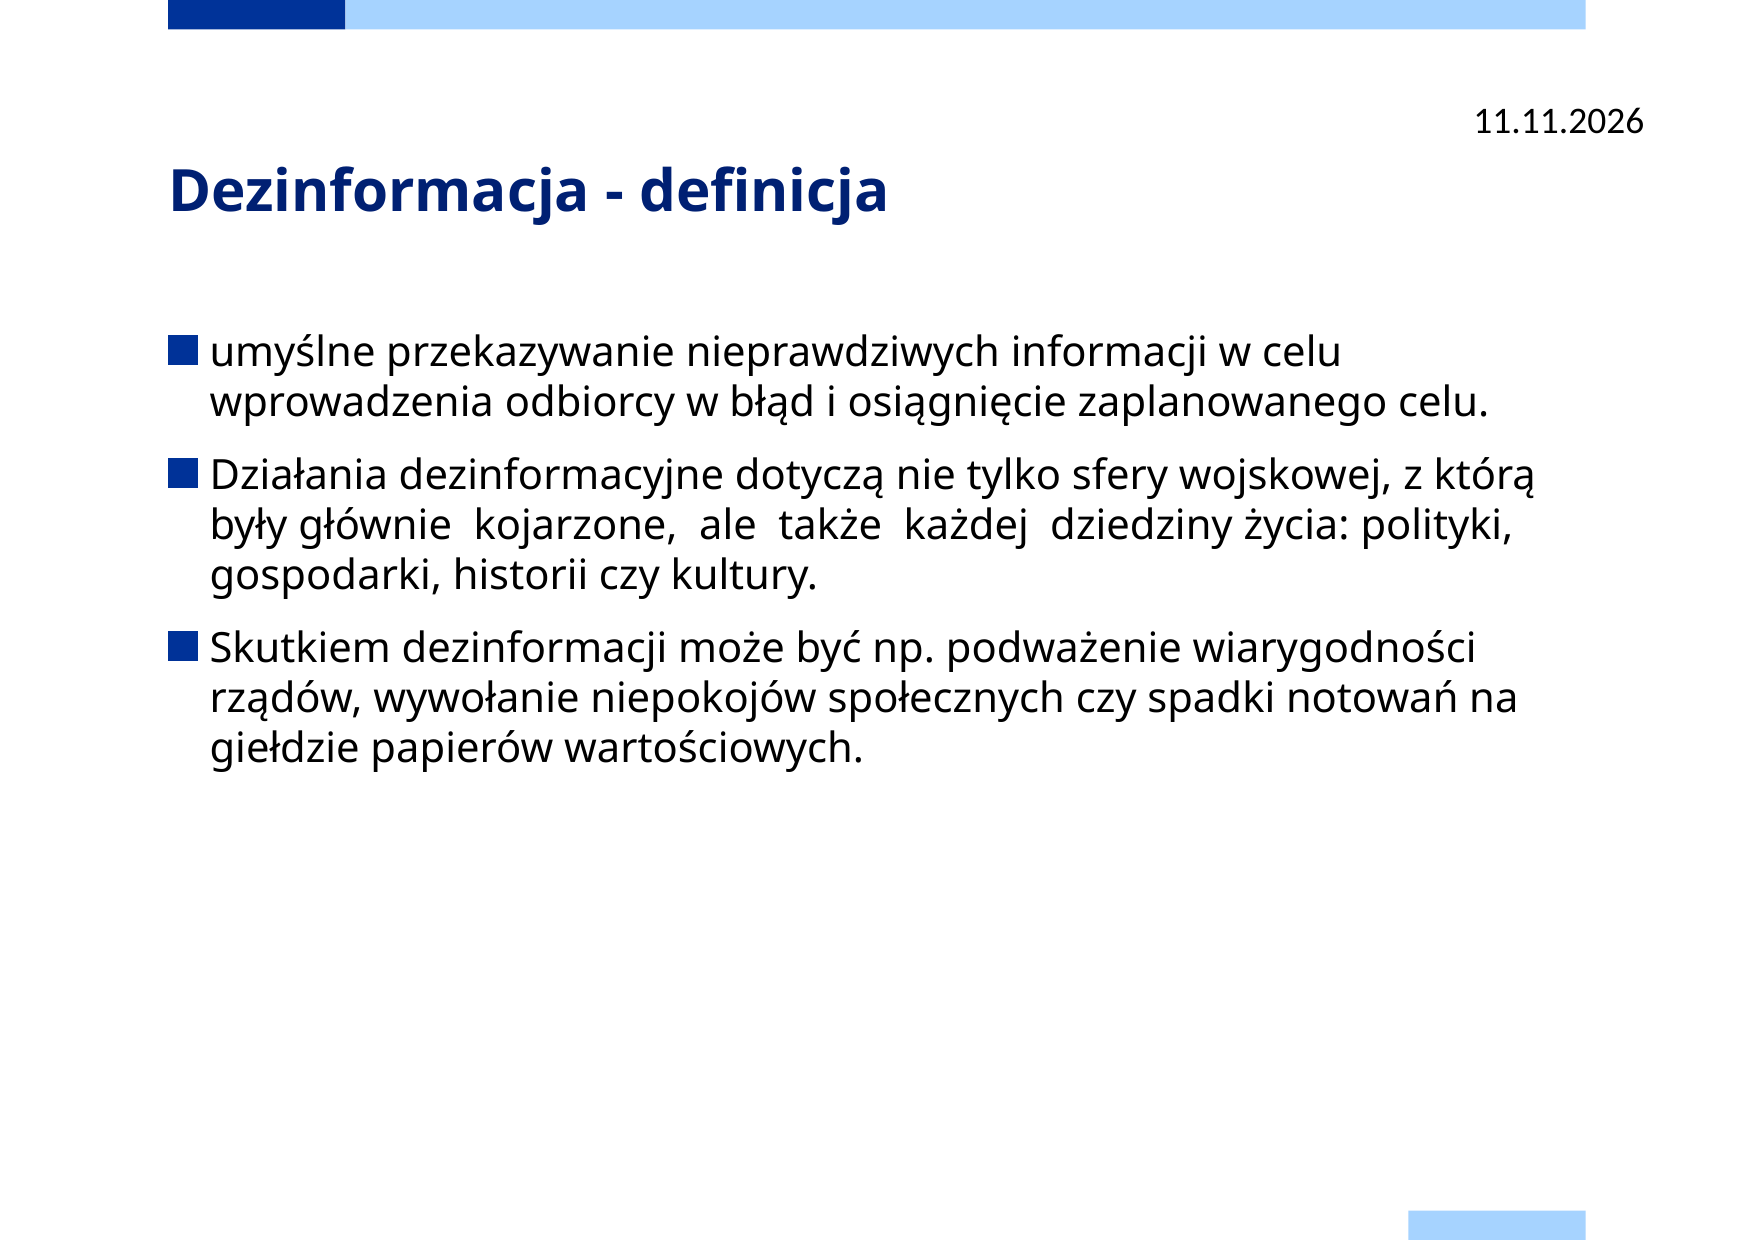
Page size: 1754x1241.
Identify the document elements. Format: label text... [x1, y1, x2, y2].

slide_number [1458, 88, 1754, 149]
title Dezinformacja - definicja [168, 147, 1586, 324]
list umyślne przekazywanie nieprawdziwych informacji w celu wprowadzenia odbiorcy w błąd i osiągnięcie zaplanowanego celu. Działania dezinformacyjne dotyczą nie tylko sfery wojskowej, z którą były głównie kojarzone, ale także każdej dziedziny życia: polityki, gospodarki, historii czy kultury. Skutkiem dezinformacji może być np. podważenie wiarygodności rządów, wywołanie niepokojów społecznych czy spadki notowań na giełdzie papierów wartościowych. [168, 324, 1586, 1093]
picture [168, 335, 198, 365]
picture [168, 631, 198, 661]
picture [168, 458, 198, 488]
